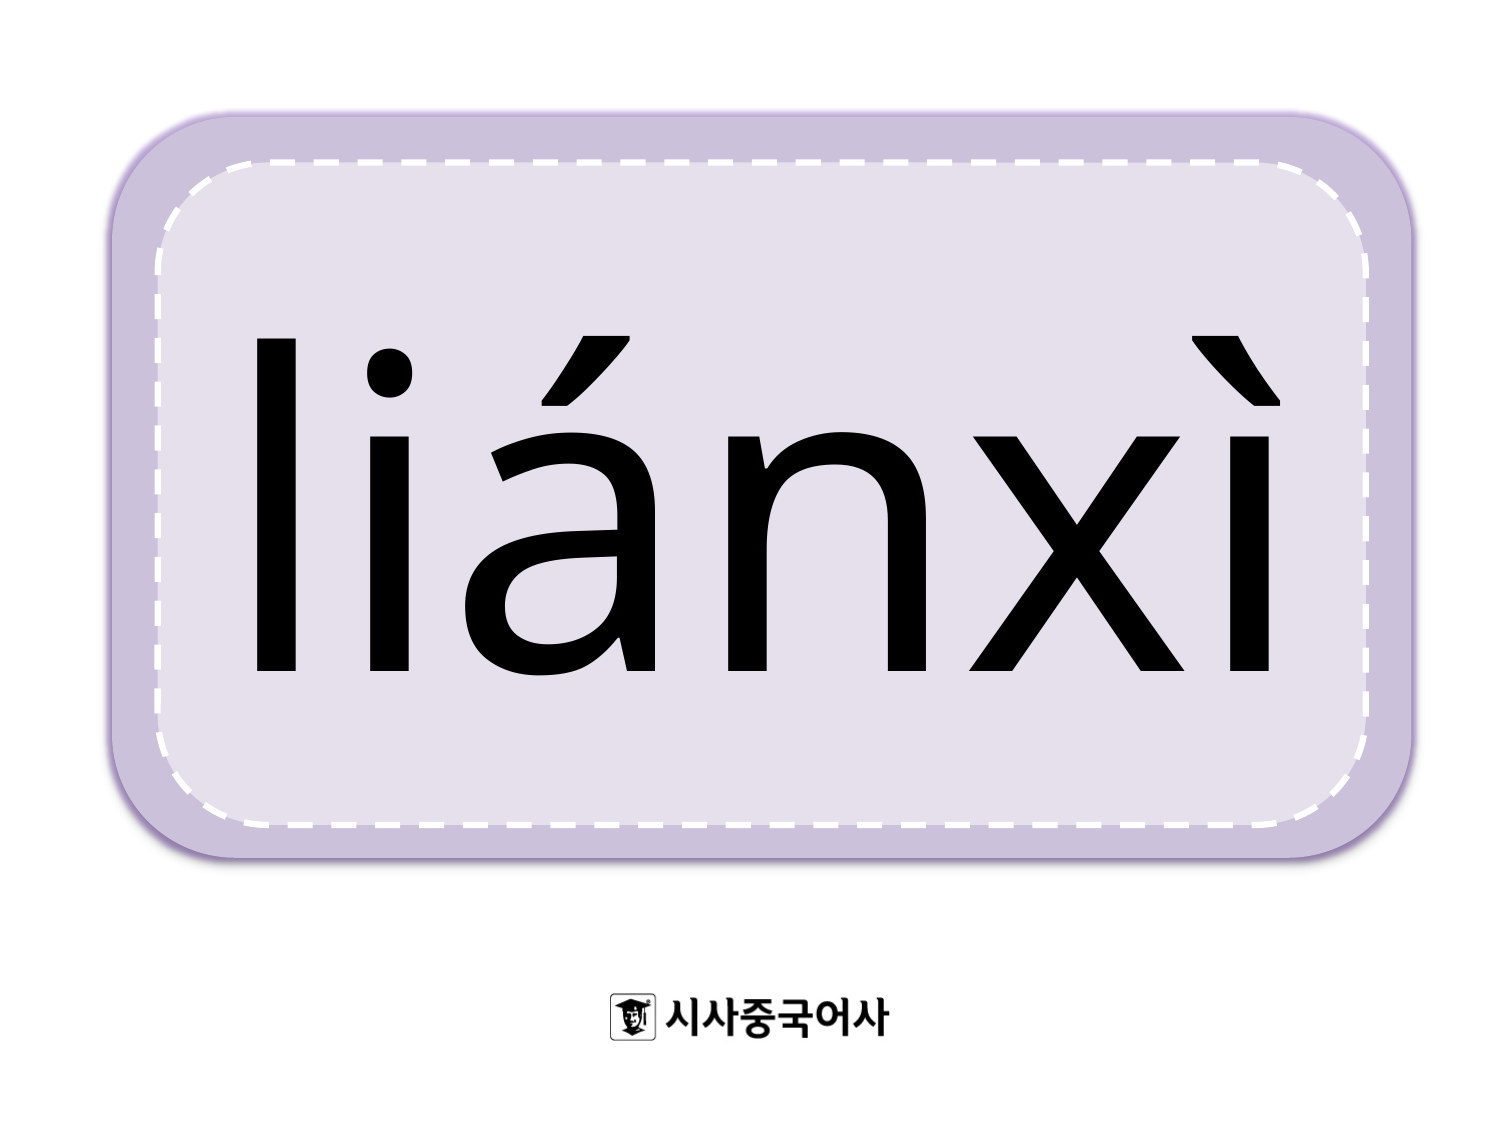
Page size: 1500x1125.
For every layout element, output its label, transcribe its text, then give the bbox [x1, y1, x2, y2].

picture [602, 987, 898, 1047]
text_box liánxì [159, 165, 1368, 828]
